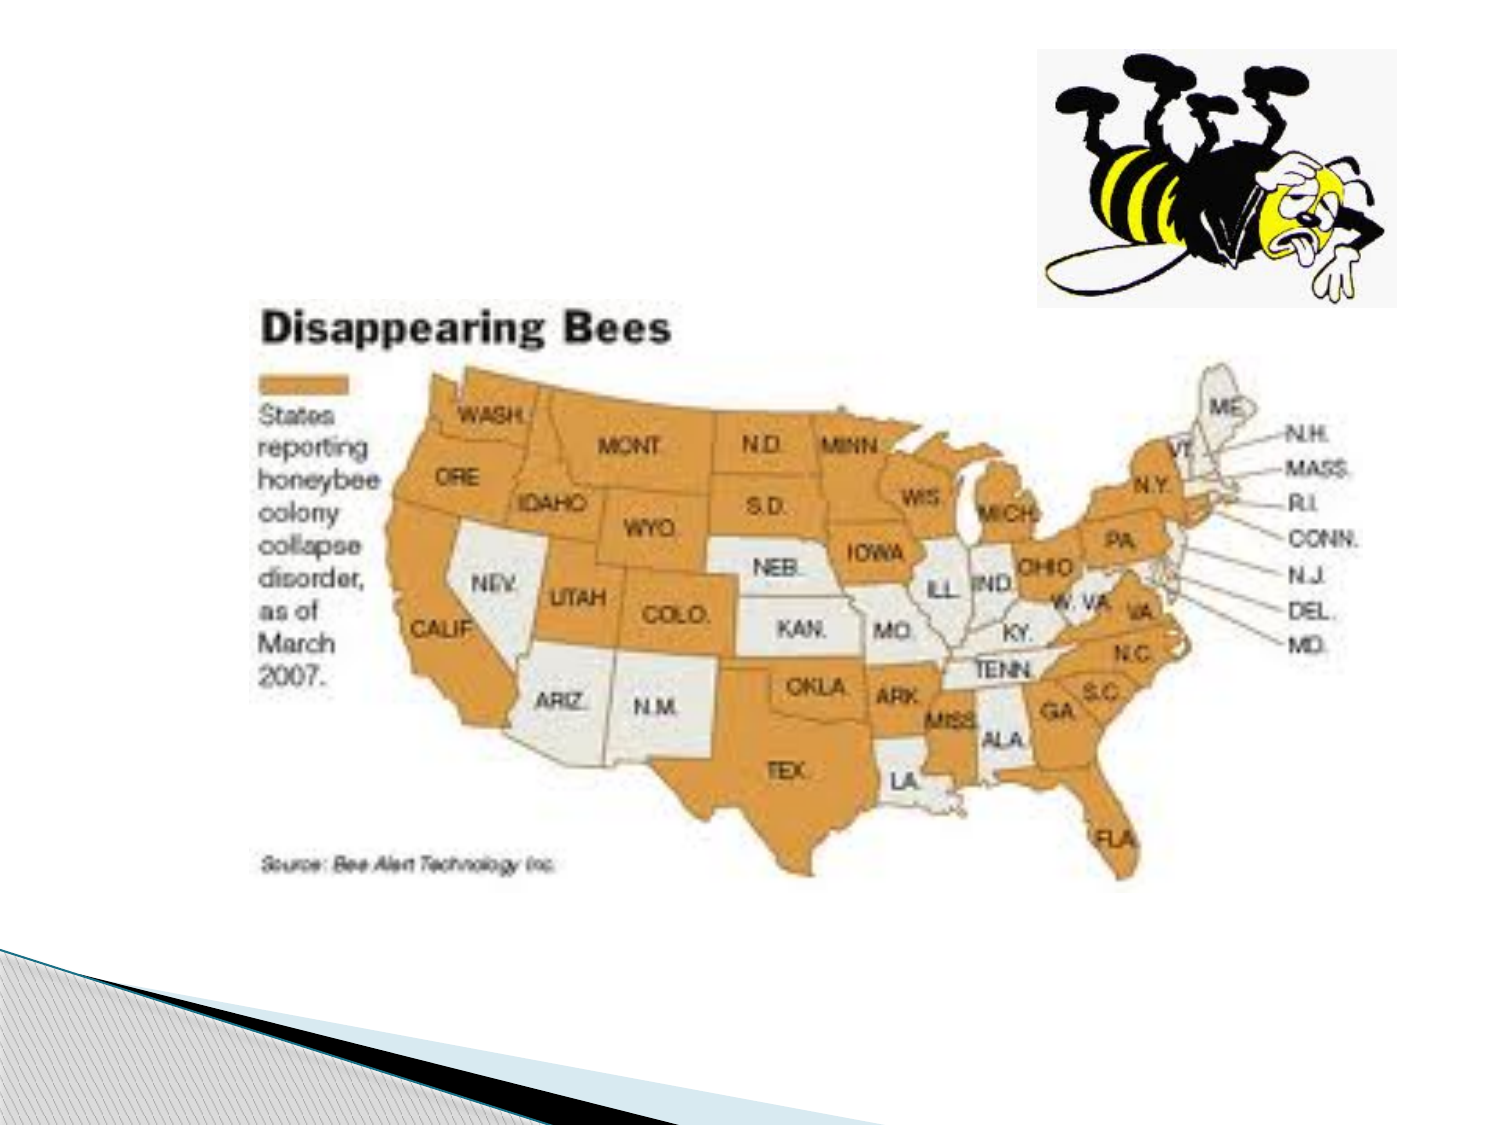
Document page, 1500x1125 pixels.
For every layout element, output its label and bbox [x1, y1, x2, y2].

picture [1037, 49, 1398, 309]
list [249, 299, 1363, 893]
